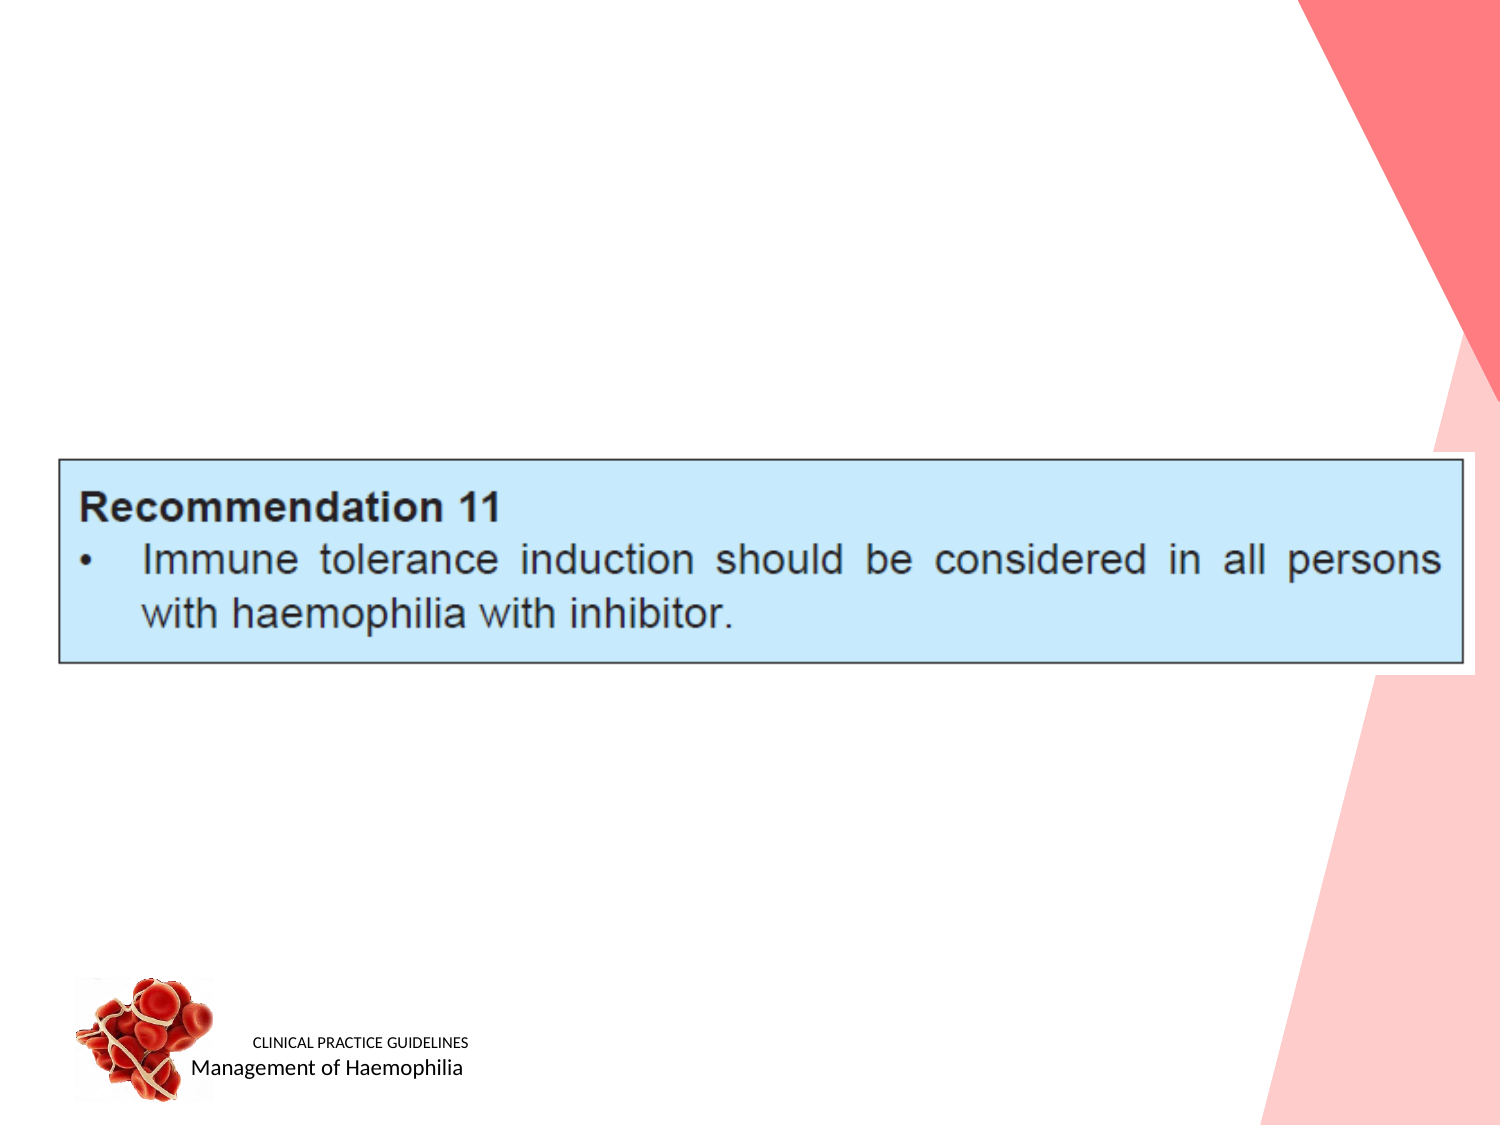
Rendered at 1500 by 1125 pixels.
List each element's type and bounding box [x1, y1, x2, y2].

text_box [74, 0, 1500, 1125]
picture [48, 451, 1476, 676]
